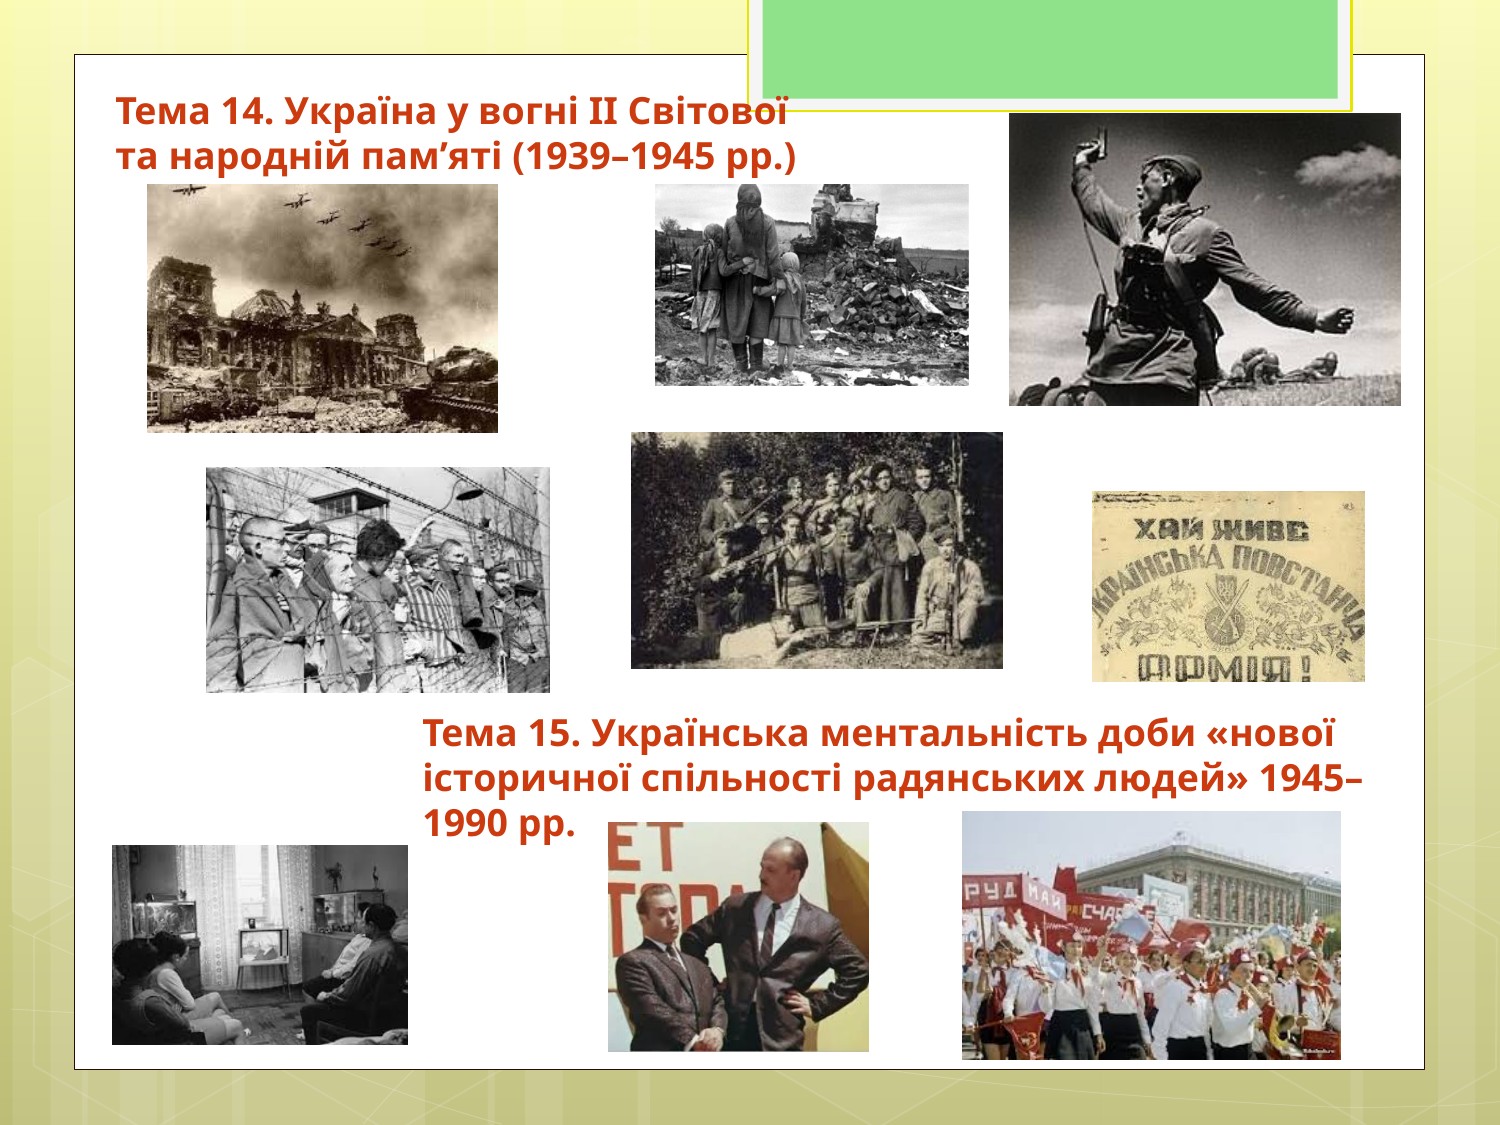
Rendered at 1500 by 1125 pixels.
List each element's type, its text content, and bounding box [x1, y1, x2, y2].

title Тема 14. Україна у вогні ІІ Світової та народній пам’яті (1939–1945 рр.) [100, 78, 845, 185]
picture [607, 822, 869, 1052]
picture [1092, 491, 1365, 682]
picture [1009, 113, 1401, 406]
picture [111, 845, 408, 1045]
picture [655, 184, 969, 387]
picture [147, 184, 499, 433]
picture [962, 810, 1341, 1060]
picture [206, 467, 550, 694]
picture [631, 432, 1003, 669]
text_box Тема 15. Українська ментальність доби «нової історичної спільності радянських людей» 1945–1990 рр. [407, 701, 1412, 852]
